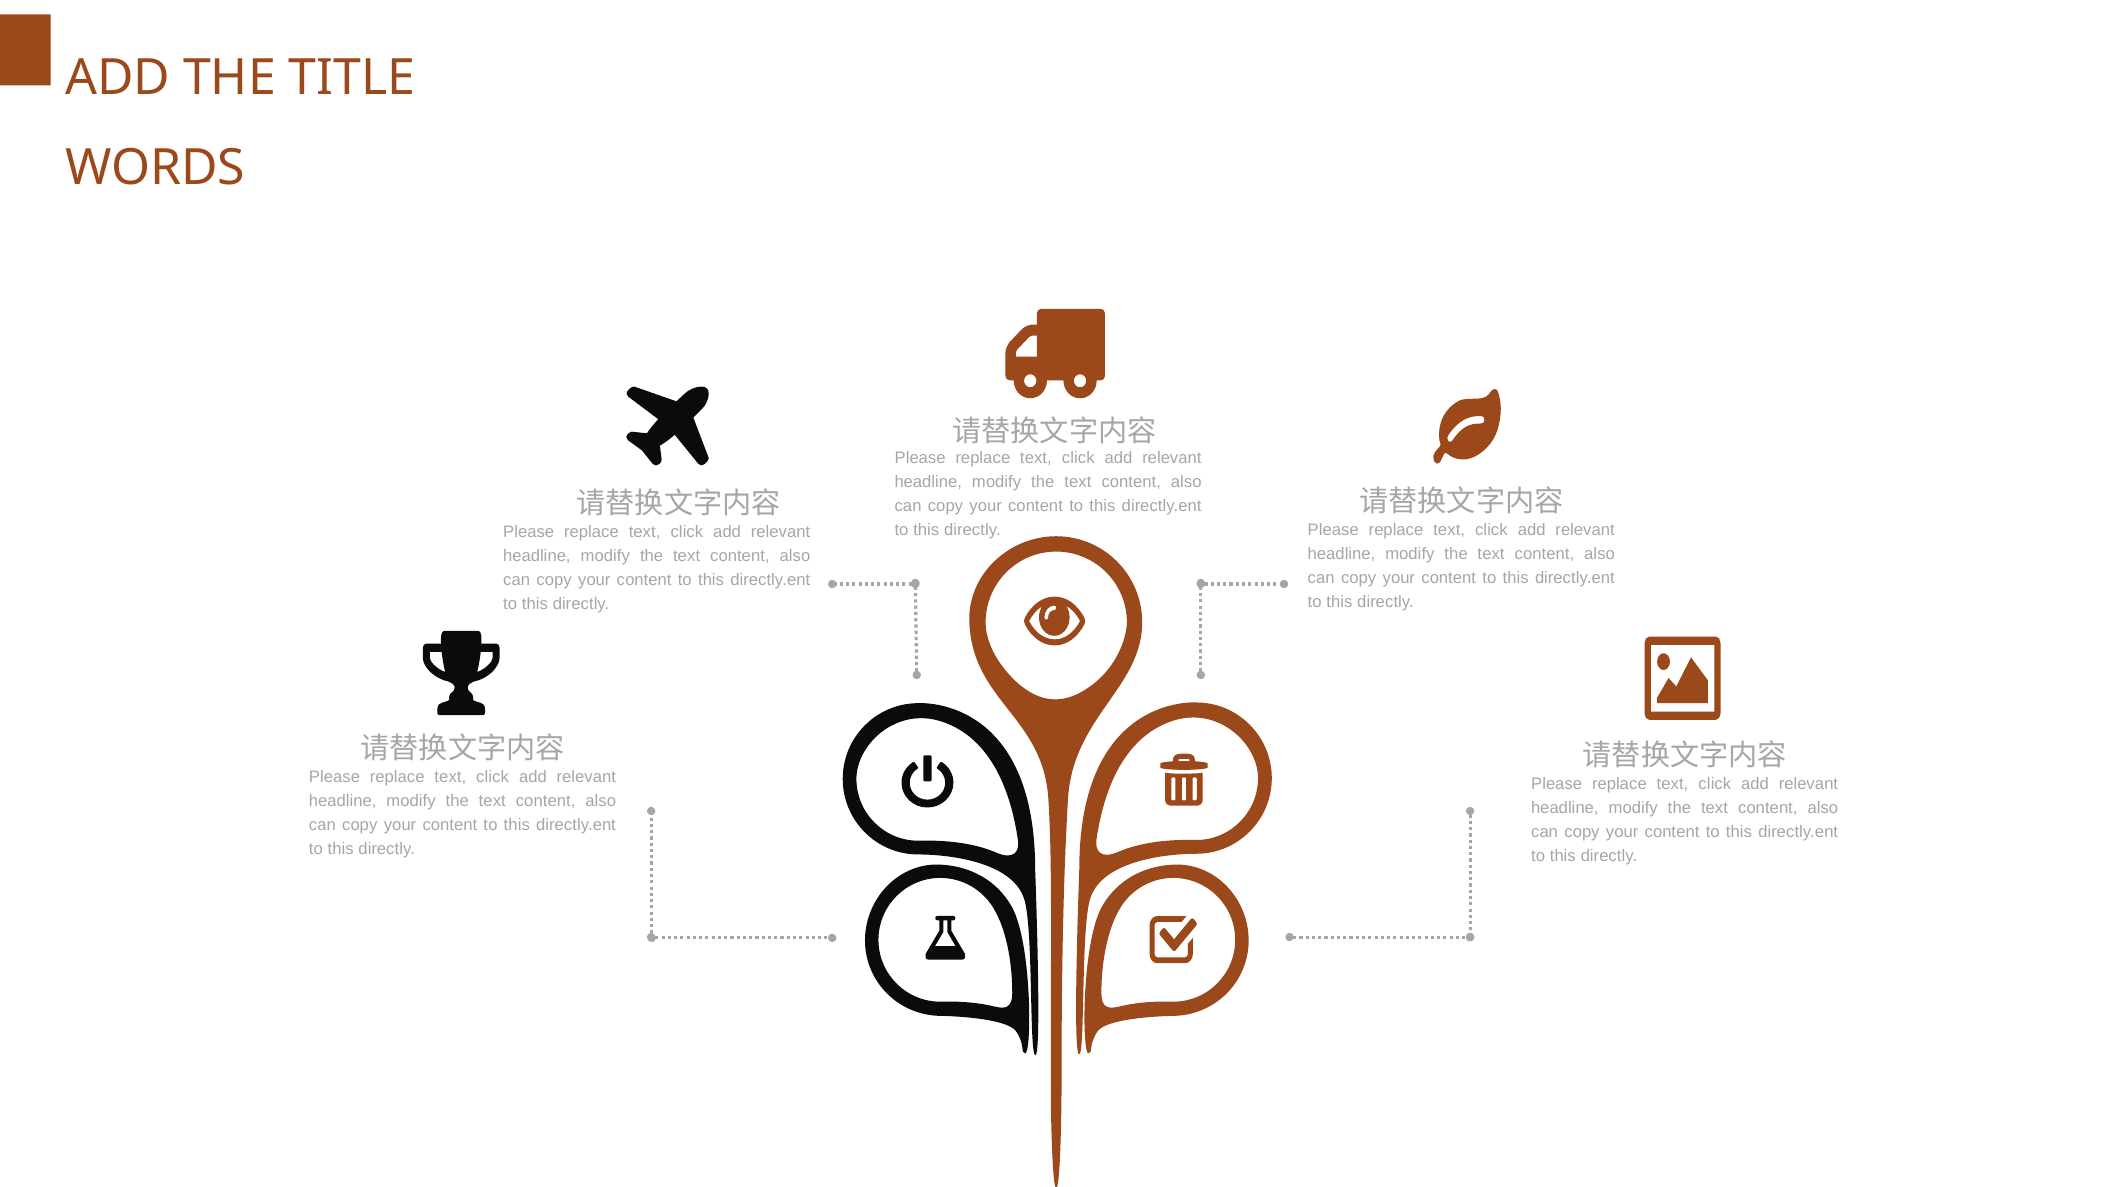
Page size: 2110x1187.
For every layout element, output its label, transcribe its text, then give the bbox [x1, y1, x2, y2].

text_box 请替换文字内容 [576, 477, 782, 517]
text_box 请替换文字内容 [360, 722, 566, 762]
text_box Please replace text, click add relevant headline, modify the text content, also can copy your content to this directly.ent to this directly. [1531, 768, 1839, 865]
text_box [1072, 694, 1272, 1057]
text_box [1644, 636, 1721, 720]
text_box 请替换文字内容 [952, 405, 1158, 443]
text_box [626, 386, 709, 466]
text_box Please replace text, click add relevant headline, modify the text content, also can copy your content to this directly.ent to this directly. [503, 517, 811, 613]
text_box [967, 536, 1143, 1187]
text_box 请替换文字内容 [1359, 475, 1564, 514]
text_box Please replace text, click add relevant headline, modify the text content, also can copy your content to this directly.ent to this directly. [308, 762, 617, 859]
text_box [422, 630, 500, 716]
text_box Please replace text, click add relevant headline, modify the text content, also can copy your content to this directly.ent to this directly. [1307, 514, 1616, 611]
text_box 请替换文字内容 [1582, 729, 1788, 768]
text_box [864, 862, 1032, 1054]
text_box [842, 694, 1043, 1058]
text_box [1433, 389, 1501, 464]
text_box [1005, 308, 1105, 399]
text_box Please replace text, click add relevant headline, modify the text content, also can copy your content to this directly.ent to this directly. [894, 443, 1203, 539]
text_box ADD THE TITLE WORDS [50, 7, 583, 202]
